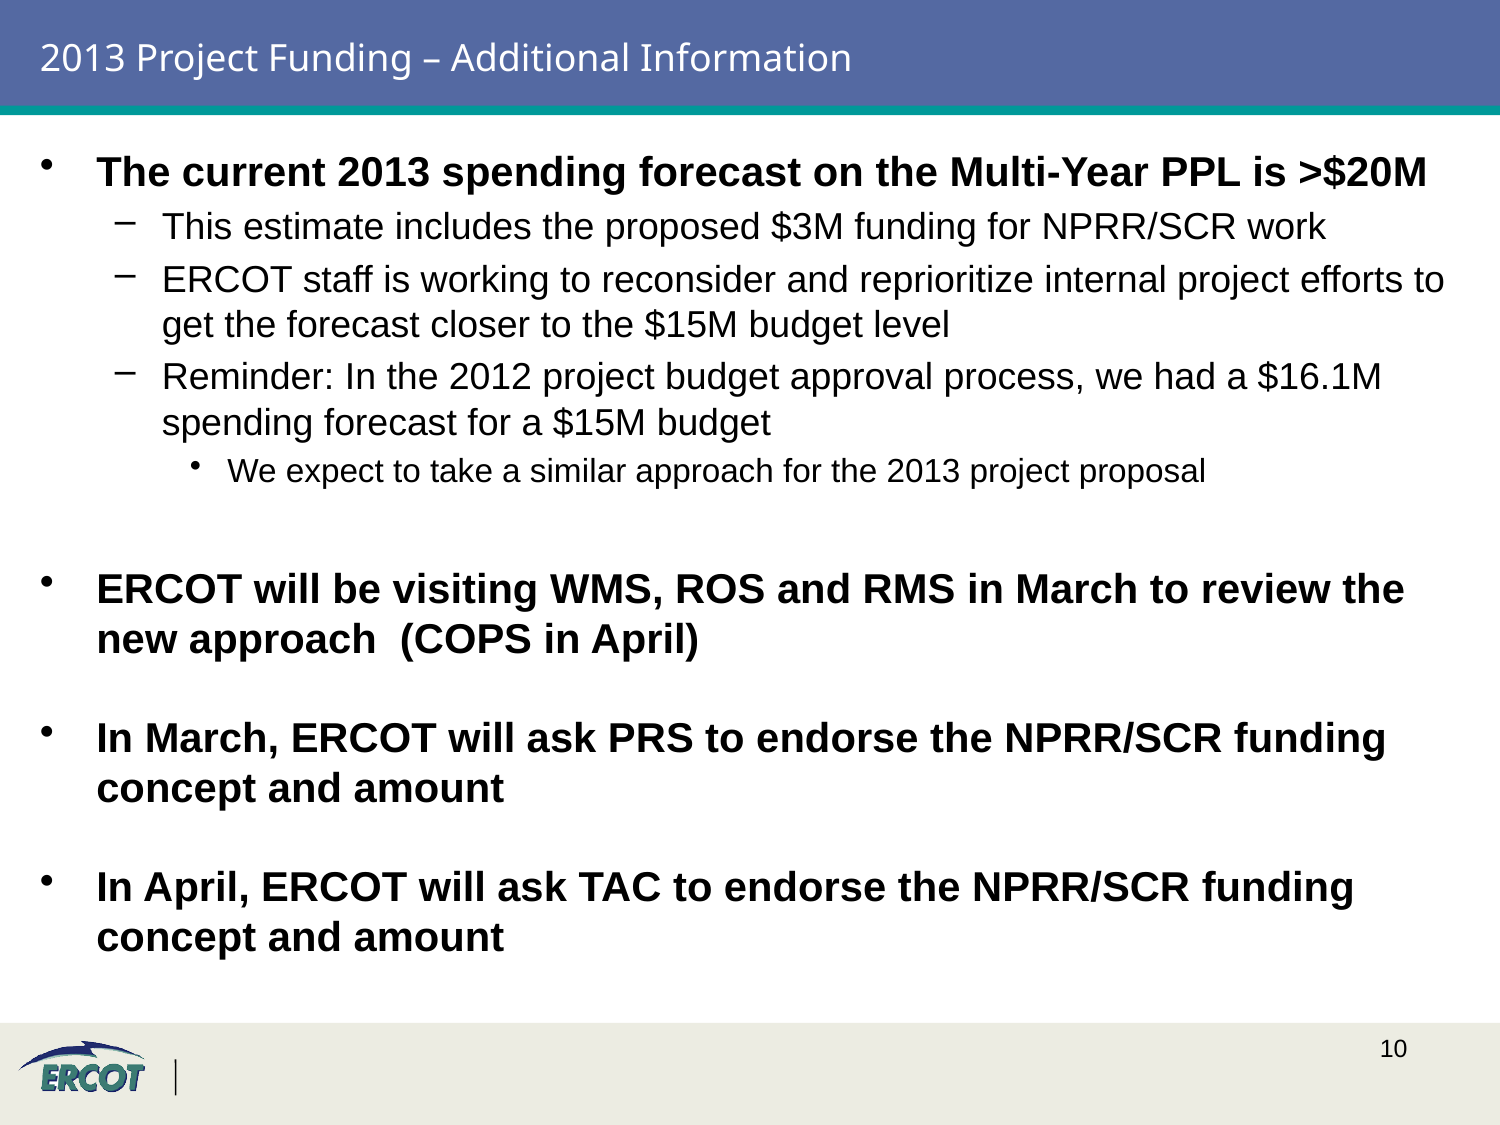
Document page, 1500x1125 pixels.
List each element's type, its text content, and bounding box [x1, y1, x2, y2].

list The current 2013 spending forecast on the Multi-Year PPL is >$20M This estimate includes the proposed $3M funding for NPRR/SCR work ERCOT staff is working to reconsider and reprioritize internal project efforts to get the forecast closer to the $15M budget level Reminder: In the 2012 project budget approval process, we had a $16.1M spending forecast for a $15M budget We expect to take a similar approach for the 2013 project proposal ERCOT will be visiting WMS, ROS and RMS in March to review the new approach (COPS in April) In March, ERCOT will ask PRS to endorse the NPRR/SCR funding concept and amount In April, ERCOT will ask TAC to endorse the NPRR/SCR funding concept and amount [24, 137, 1476, 1020]
picture [10, 1031, 151, 1111]
title 2013 Project Funding – Additional Information [24, 0, 1263, 113]
